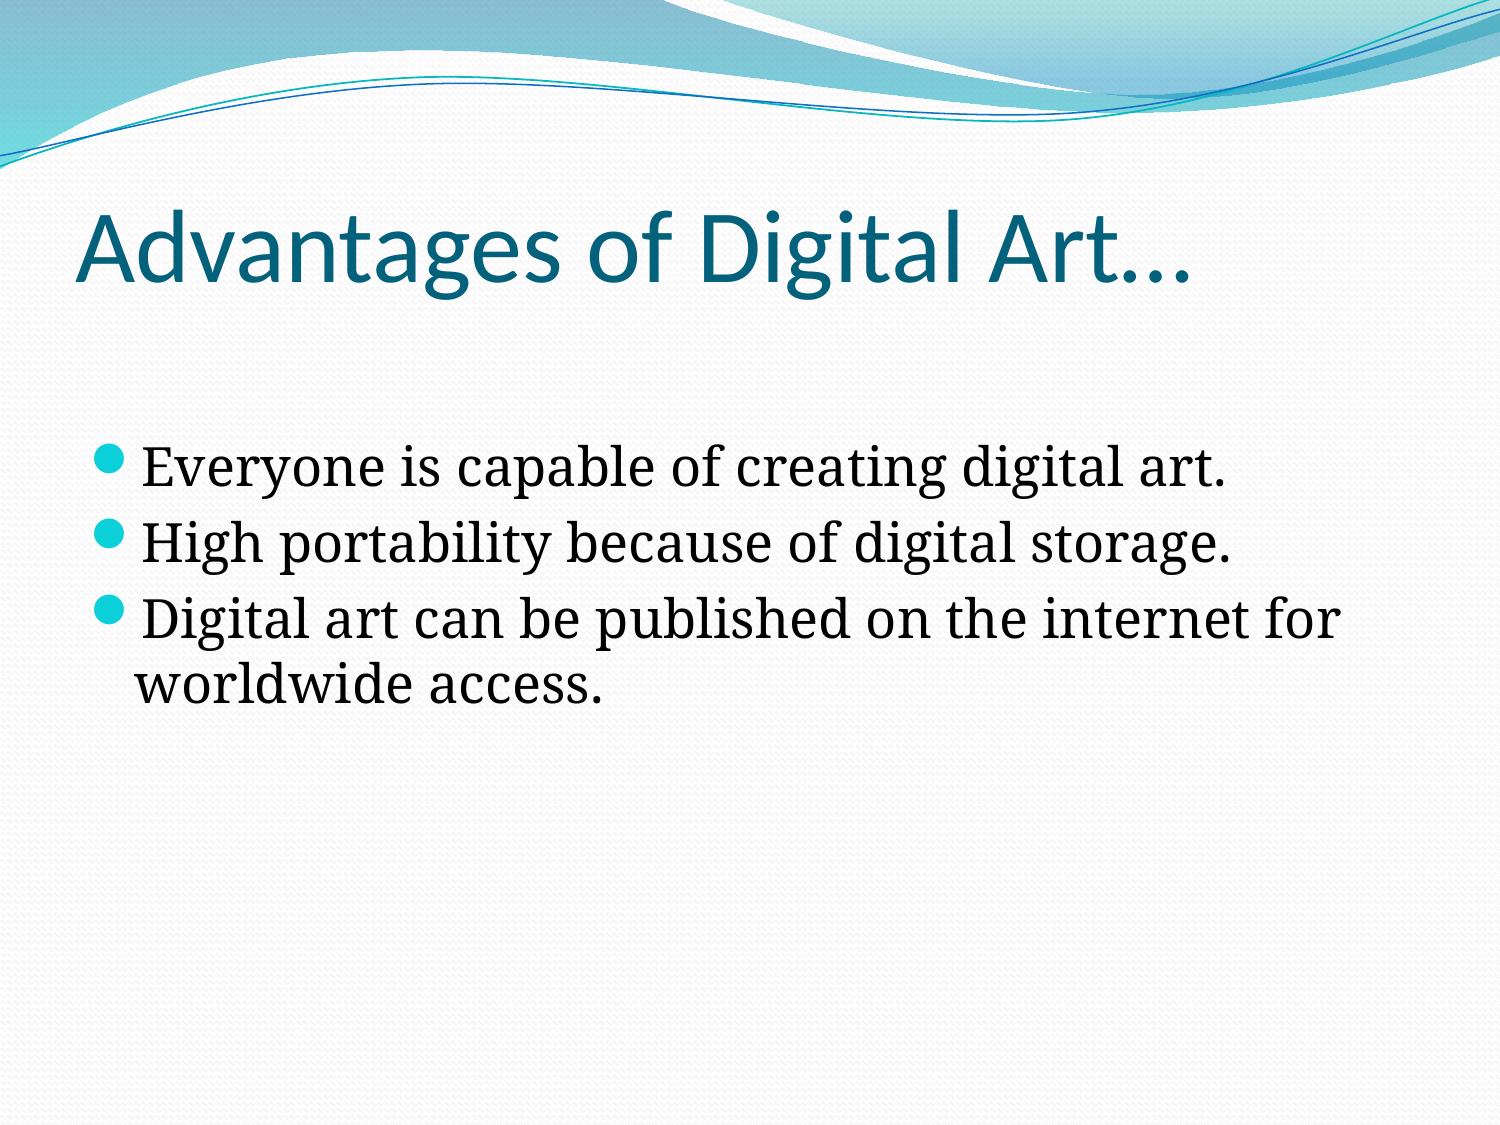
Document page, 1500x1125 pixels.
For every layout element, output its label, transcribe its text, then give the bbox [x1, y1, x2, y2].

list Everyone is capable of creating digital art. High portability because of digital storage. Digital art can be published on the internet for worldwide access. [75, 425, 1425, 1038]
title Advantages of Digital Art… [75, 115, 1425, 303]
